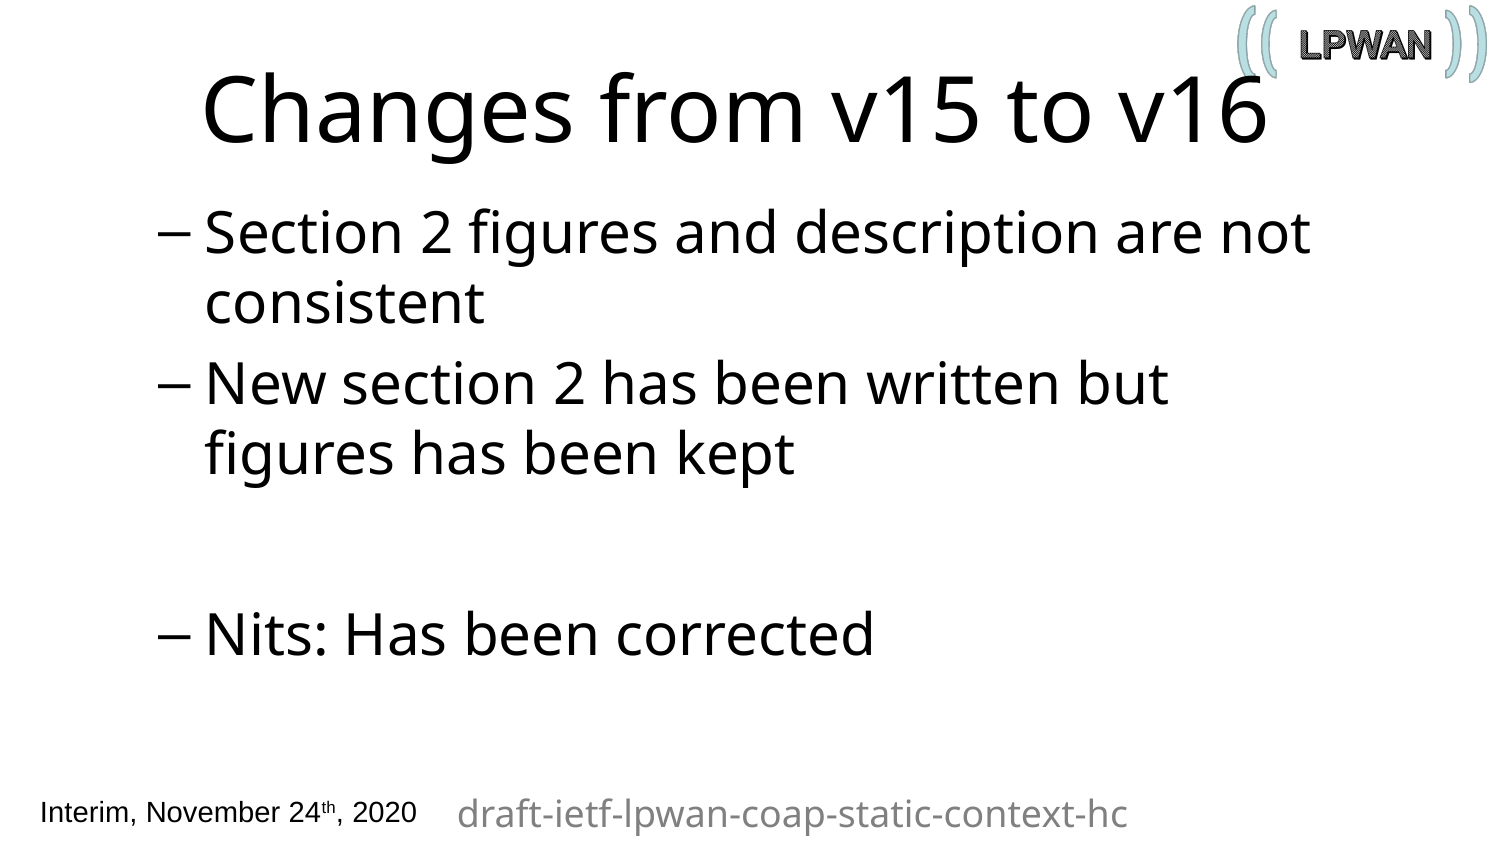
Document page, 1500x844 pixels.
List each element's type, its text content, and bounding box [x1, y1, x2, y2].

list Section 2 figures and description are not consistent New section 2 has been written but figures has been kept Nits: Has been corrected [68, 187, 1362, 723]
picture [1237, 5, 1487, 83]
text_box draft-ietf-lpwan-coap-static-context-hc [442, 783, 1192, 843]
title Changes from v15 to v16 [88, 24, 1383, 188]
